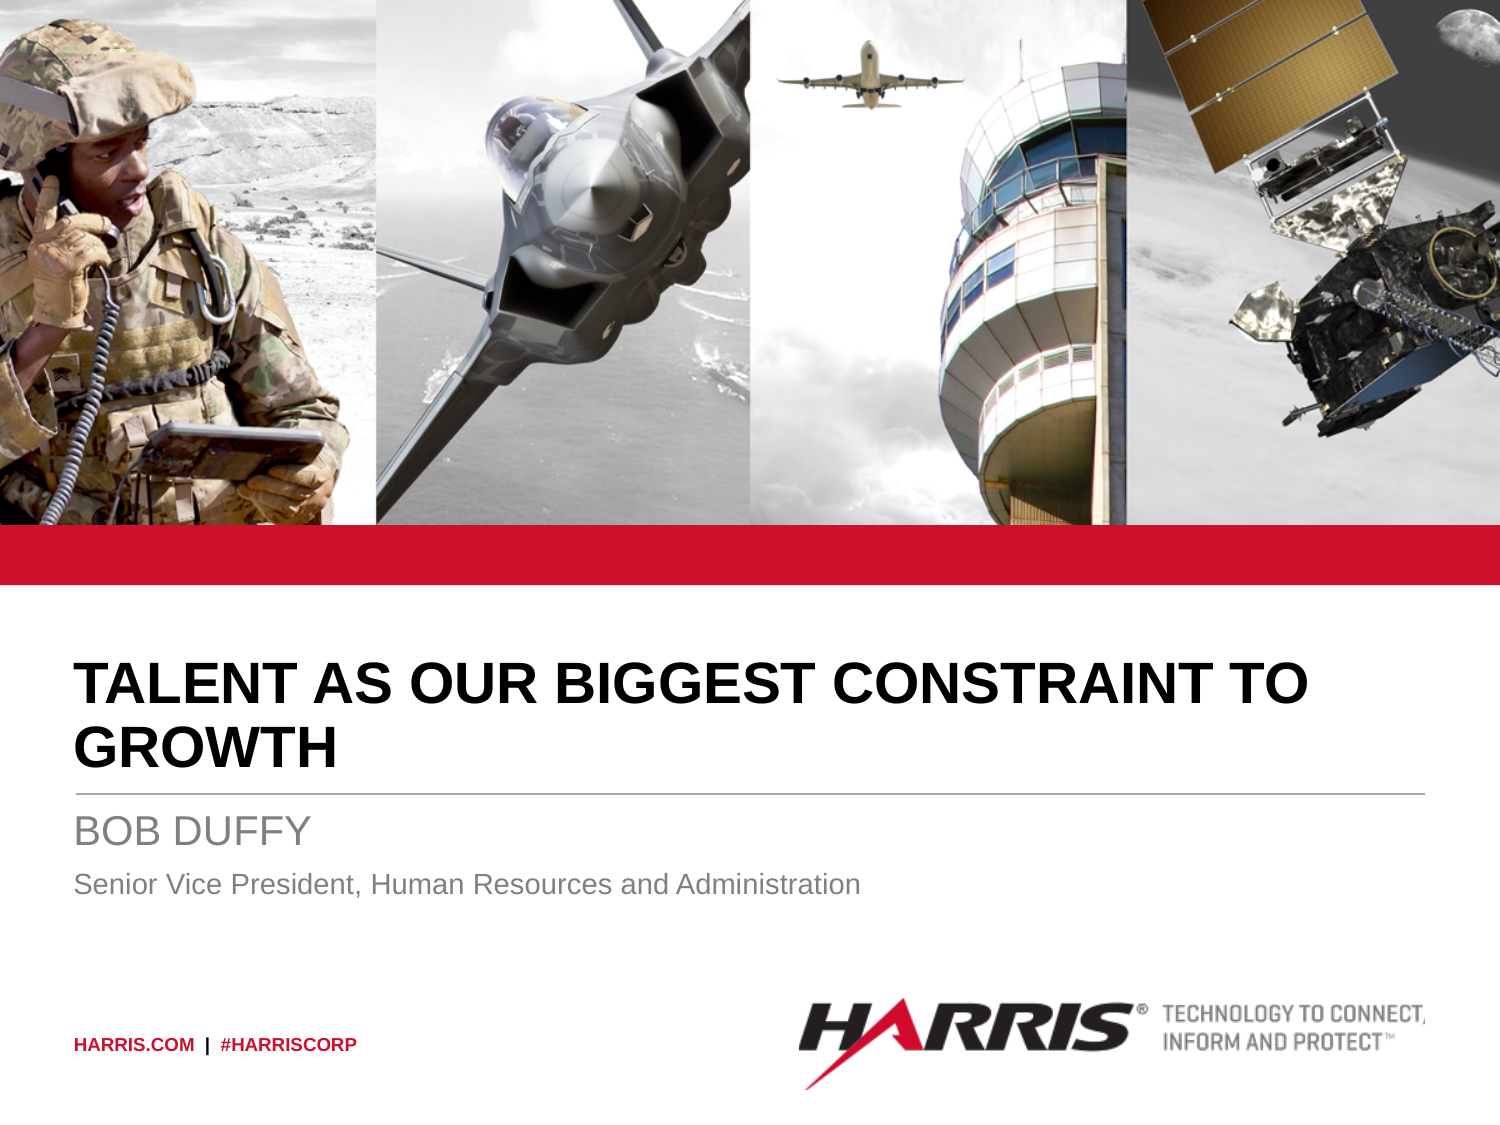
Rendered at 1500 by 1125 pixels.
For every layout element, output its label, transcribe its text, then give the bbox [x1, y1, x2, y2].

picture [0, 0, 1500, 525]
list Senior Vice President, Human Resources and Administration [58, 861, 1419, 914]
title Talent as our biggest constraint to growth [58, 630, 1419, 788]
list Bob Duffy [58, 804, 1419, 861]
